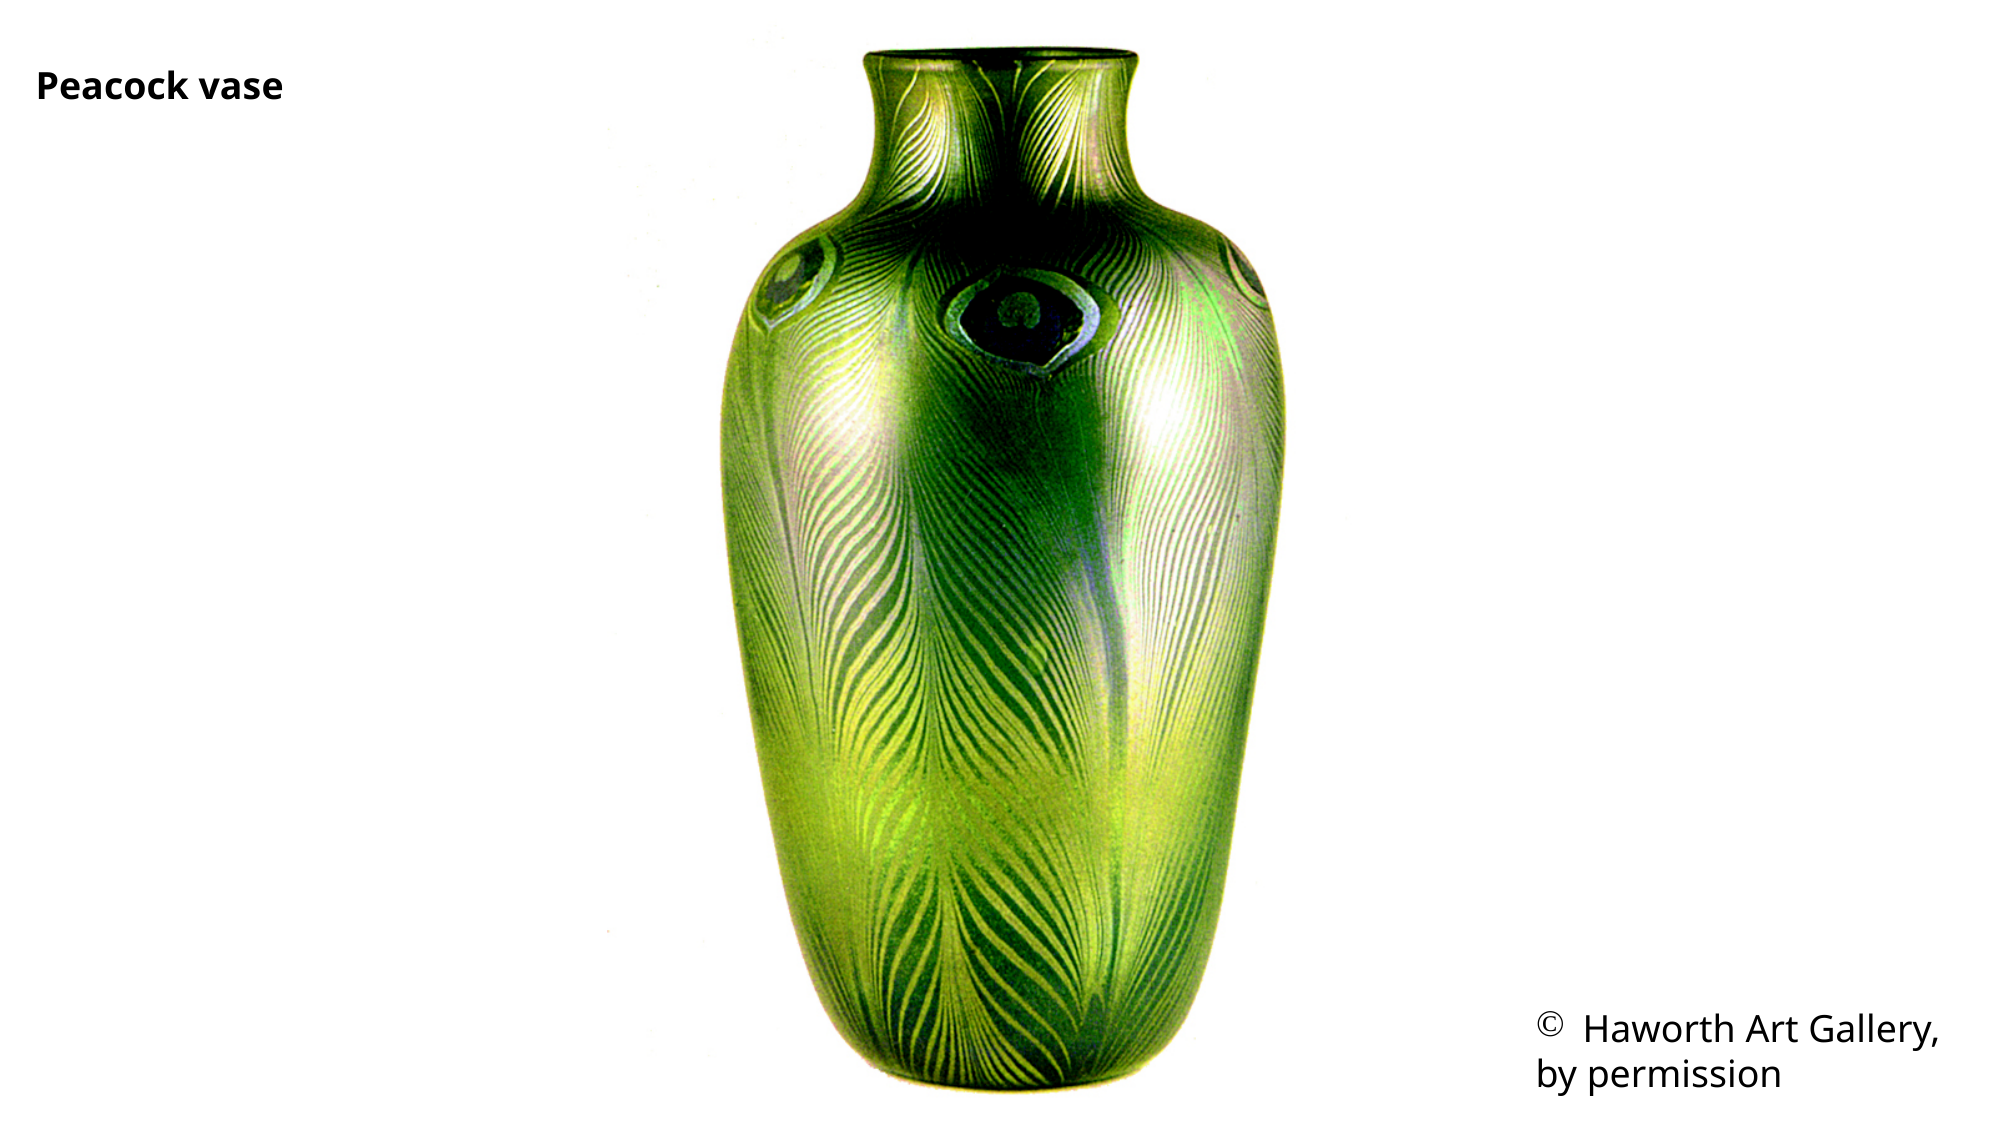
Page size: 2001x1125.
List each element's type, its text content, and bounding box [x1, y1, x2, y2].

text_box Haworth Art Gallery, by permission [1520, 997, 2000, 1103]
picture [606, 0, 1393, 1125]
text_box Peacock vase [20, 55, 342, 115]
